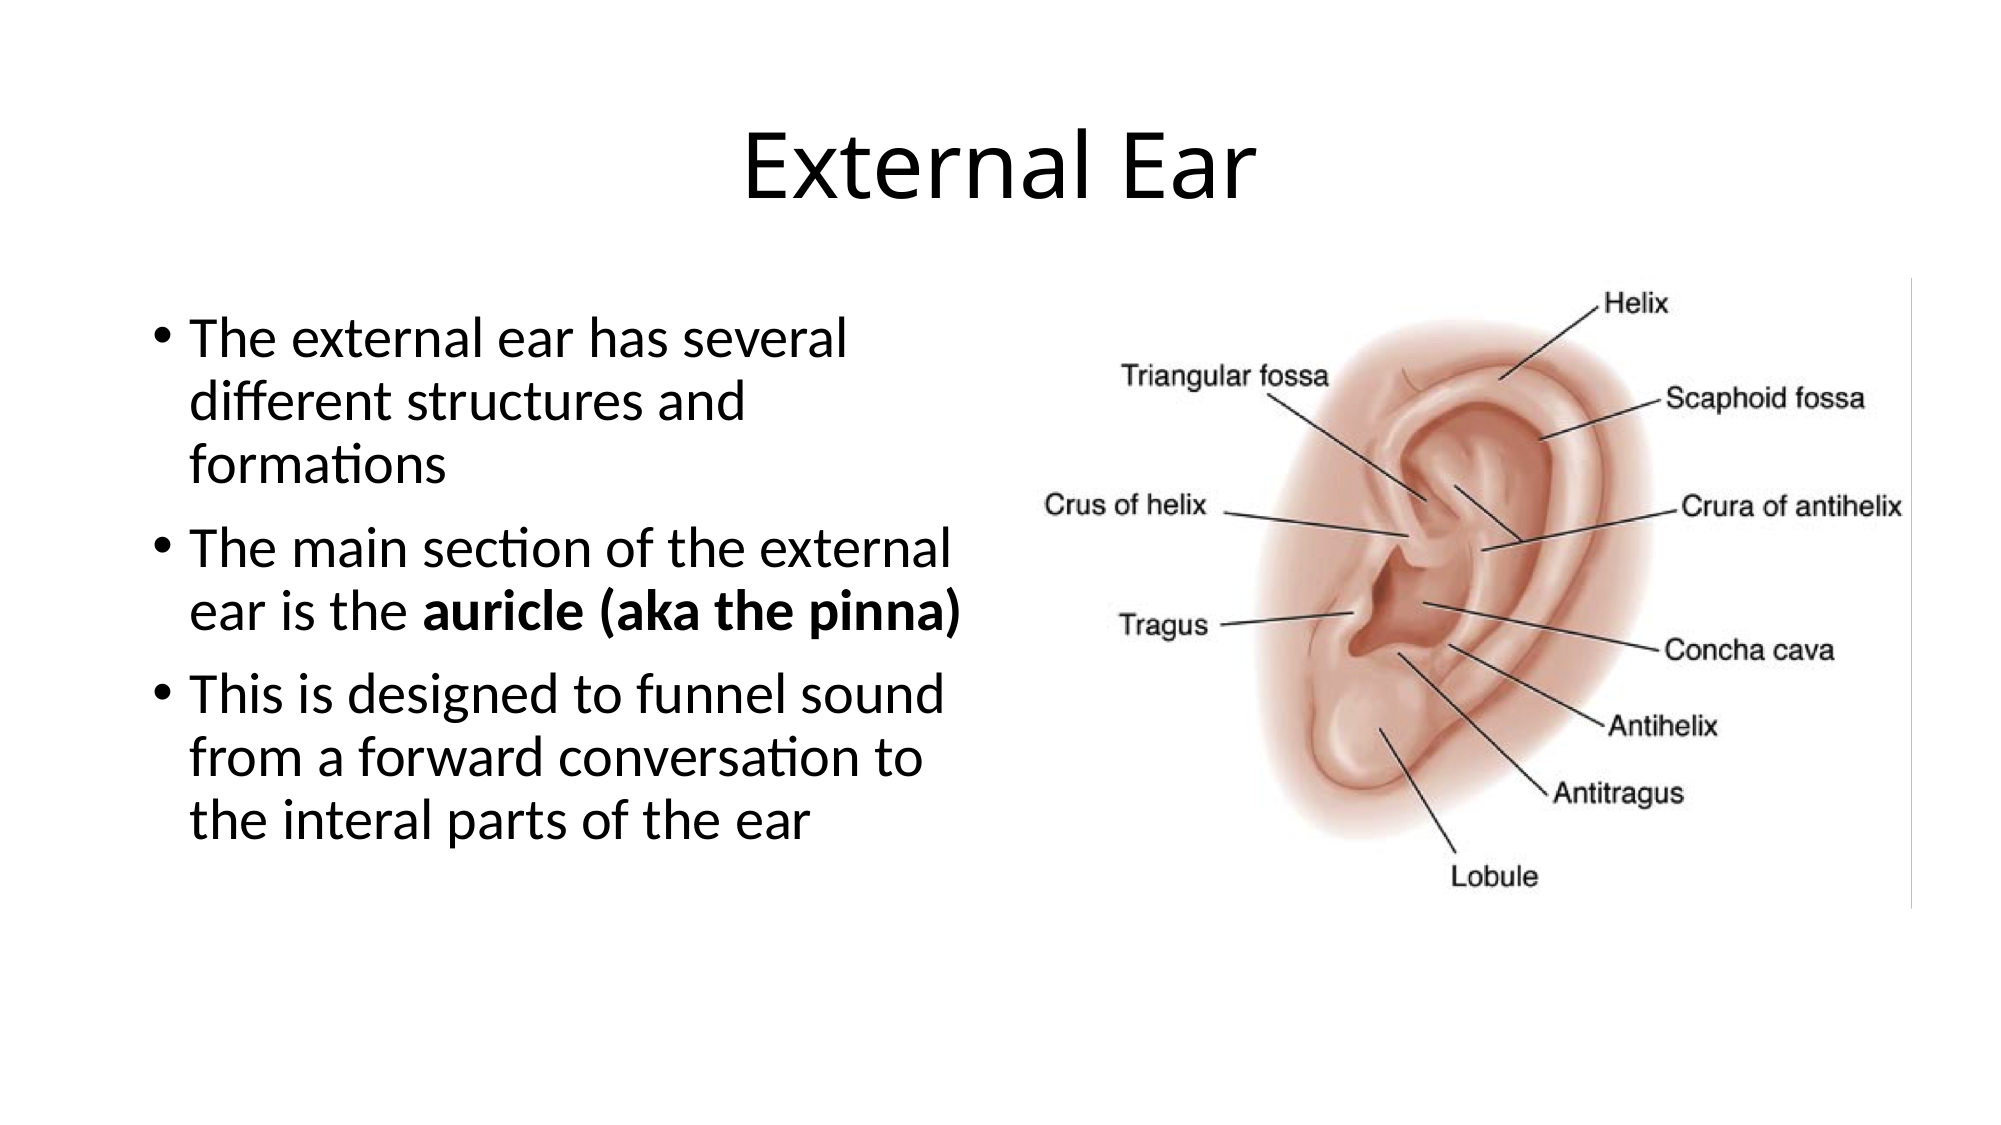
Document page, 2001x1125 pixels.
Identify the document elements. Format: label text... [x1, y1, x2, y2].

title External Ear [137, 59, 1863, 278]
picture [1035, 277, 1912, 909]
list The external ear has several different structures and formations The main section of the external ear is the auricle (aka the pinna) This is designed to funnel sound from a forward conversation to the interal parts of the ear [137, 299, 988, 1014]
